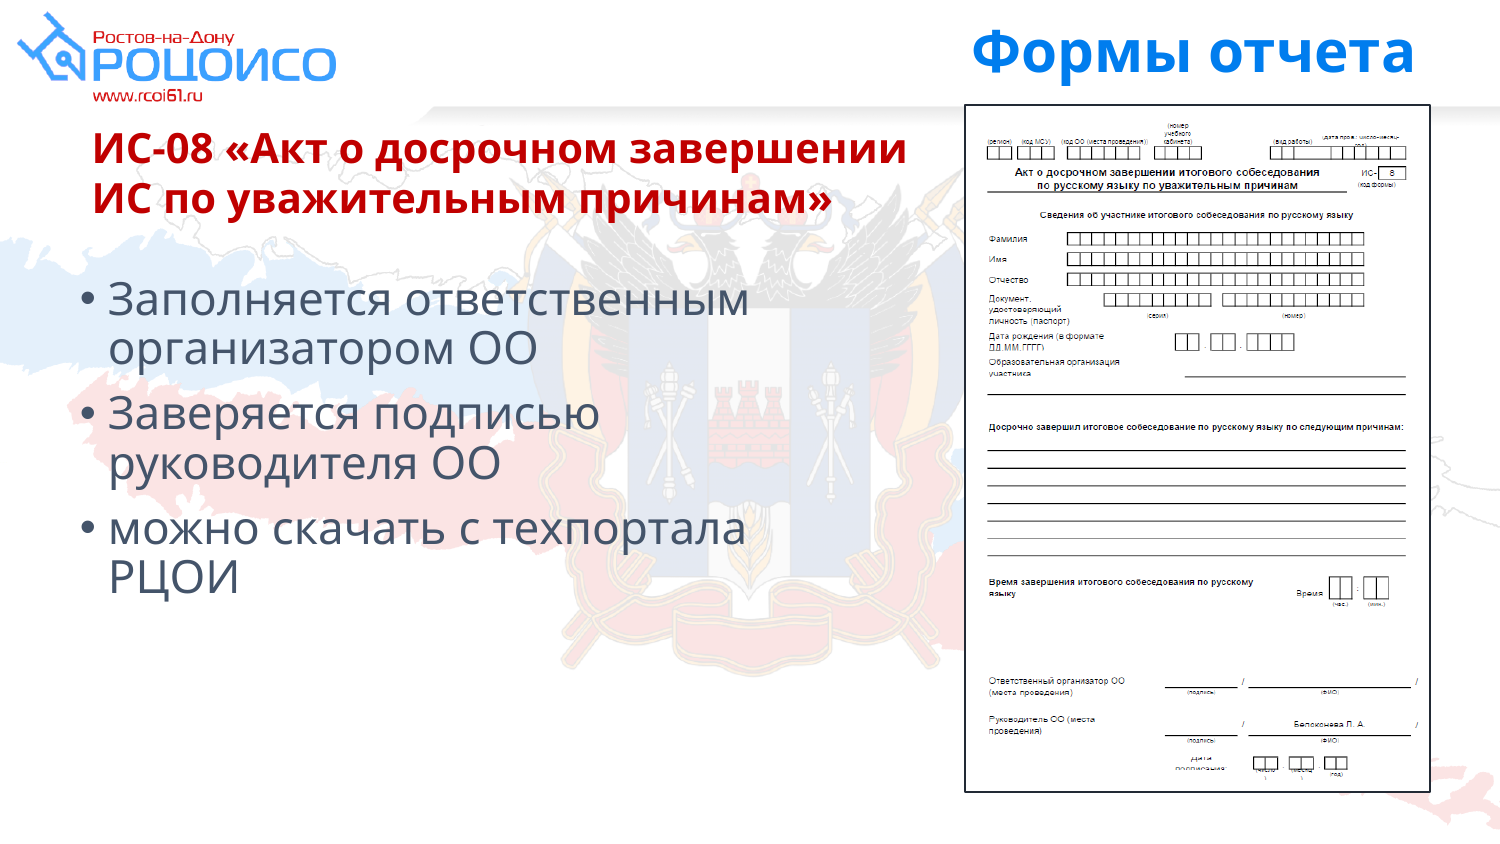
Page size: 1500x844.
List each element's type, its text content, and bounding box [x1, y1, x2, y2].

text_box Формы отчета [135, 0, 1430, 107]
list Заполняется ответственным организатором ОО Заверяется подписью руководителя ОО можно скачать с техпортала РЦОИ [64, 267, 774, 635]
text_box ИС-08 «Акт о досрочном завершении ИС по уважительным причинам» [76, 114, 940, 230]
picture [0, 0, 1500, 844]
picture [965, 106, 1430, 792]
